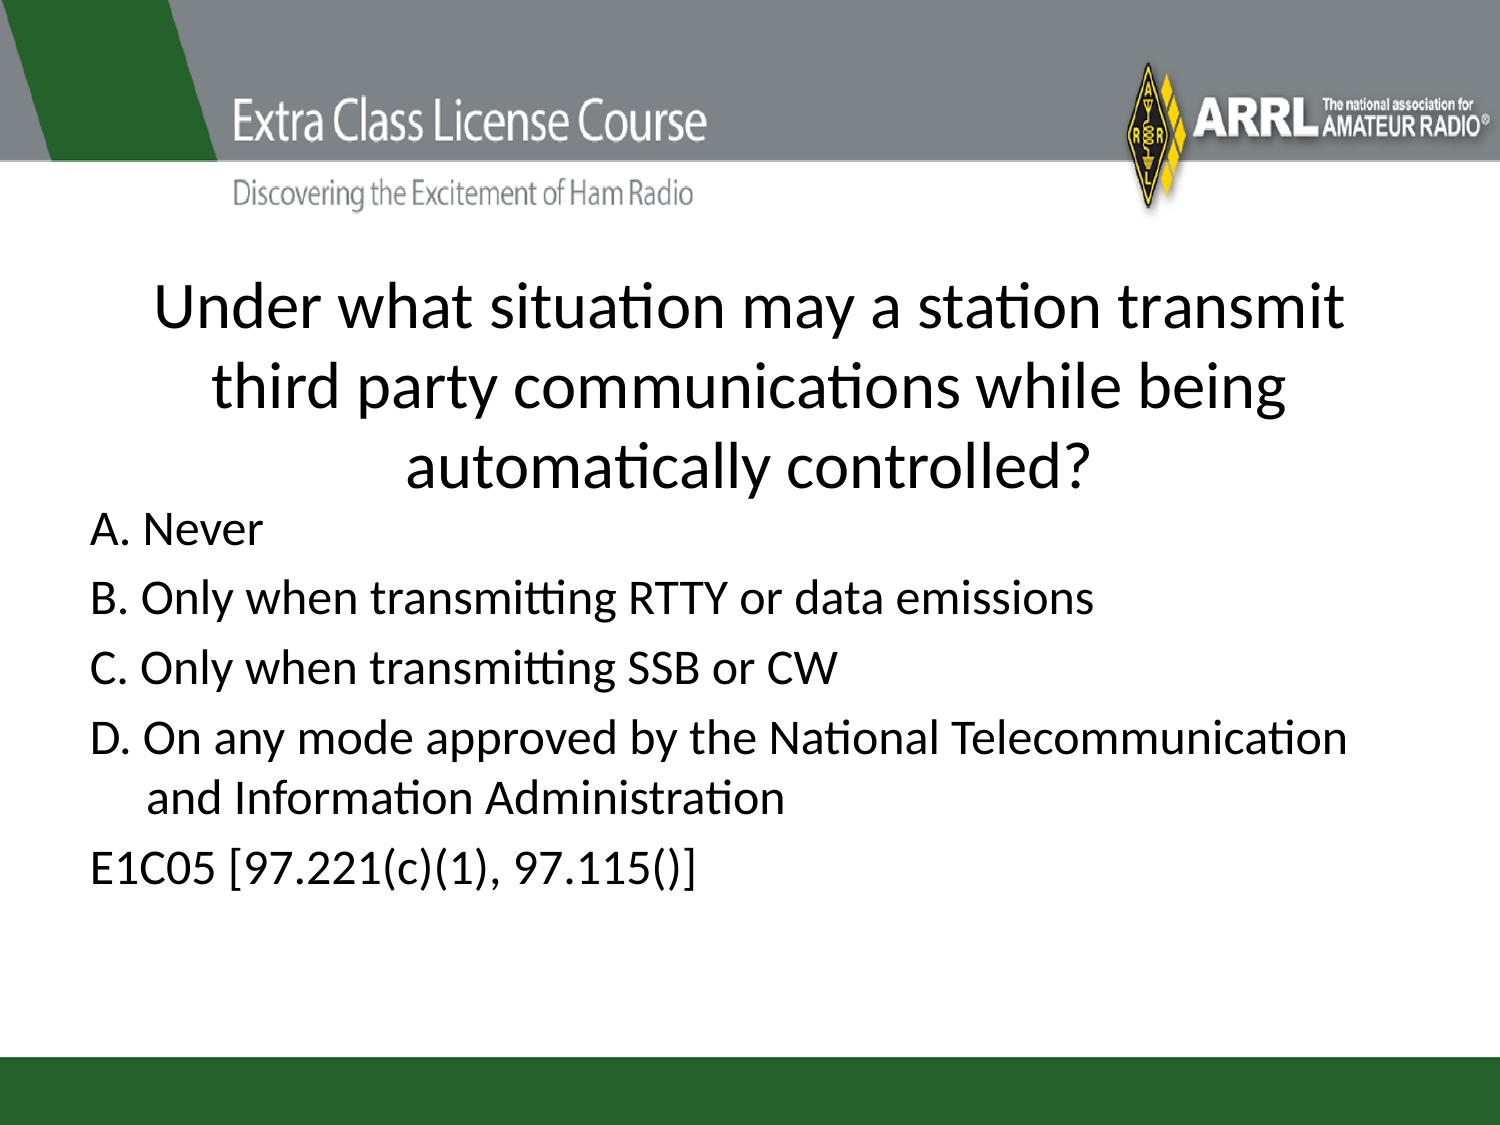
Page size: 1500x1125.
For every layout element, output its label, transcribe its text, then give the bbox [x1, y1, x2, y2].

list A. Never B. Only when transmitting RTTY or data emissions C. Only when transmitting SSB or CW D. On any mode approved by the National Telecommunication and Information Administration E1C05 [97.221(c)(1), 97.115()] [75, 487, 1425, 1005]
picture [0, 0, 1500, 1125]
title Under what situation may a station transmit third party communications while being automatically controlled? [75, 254, 1425, 443]
